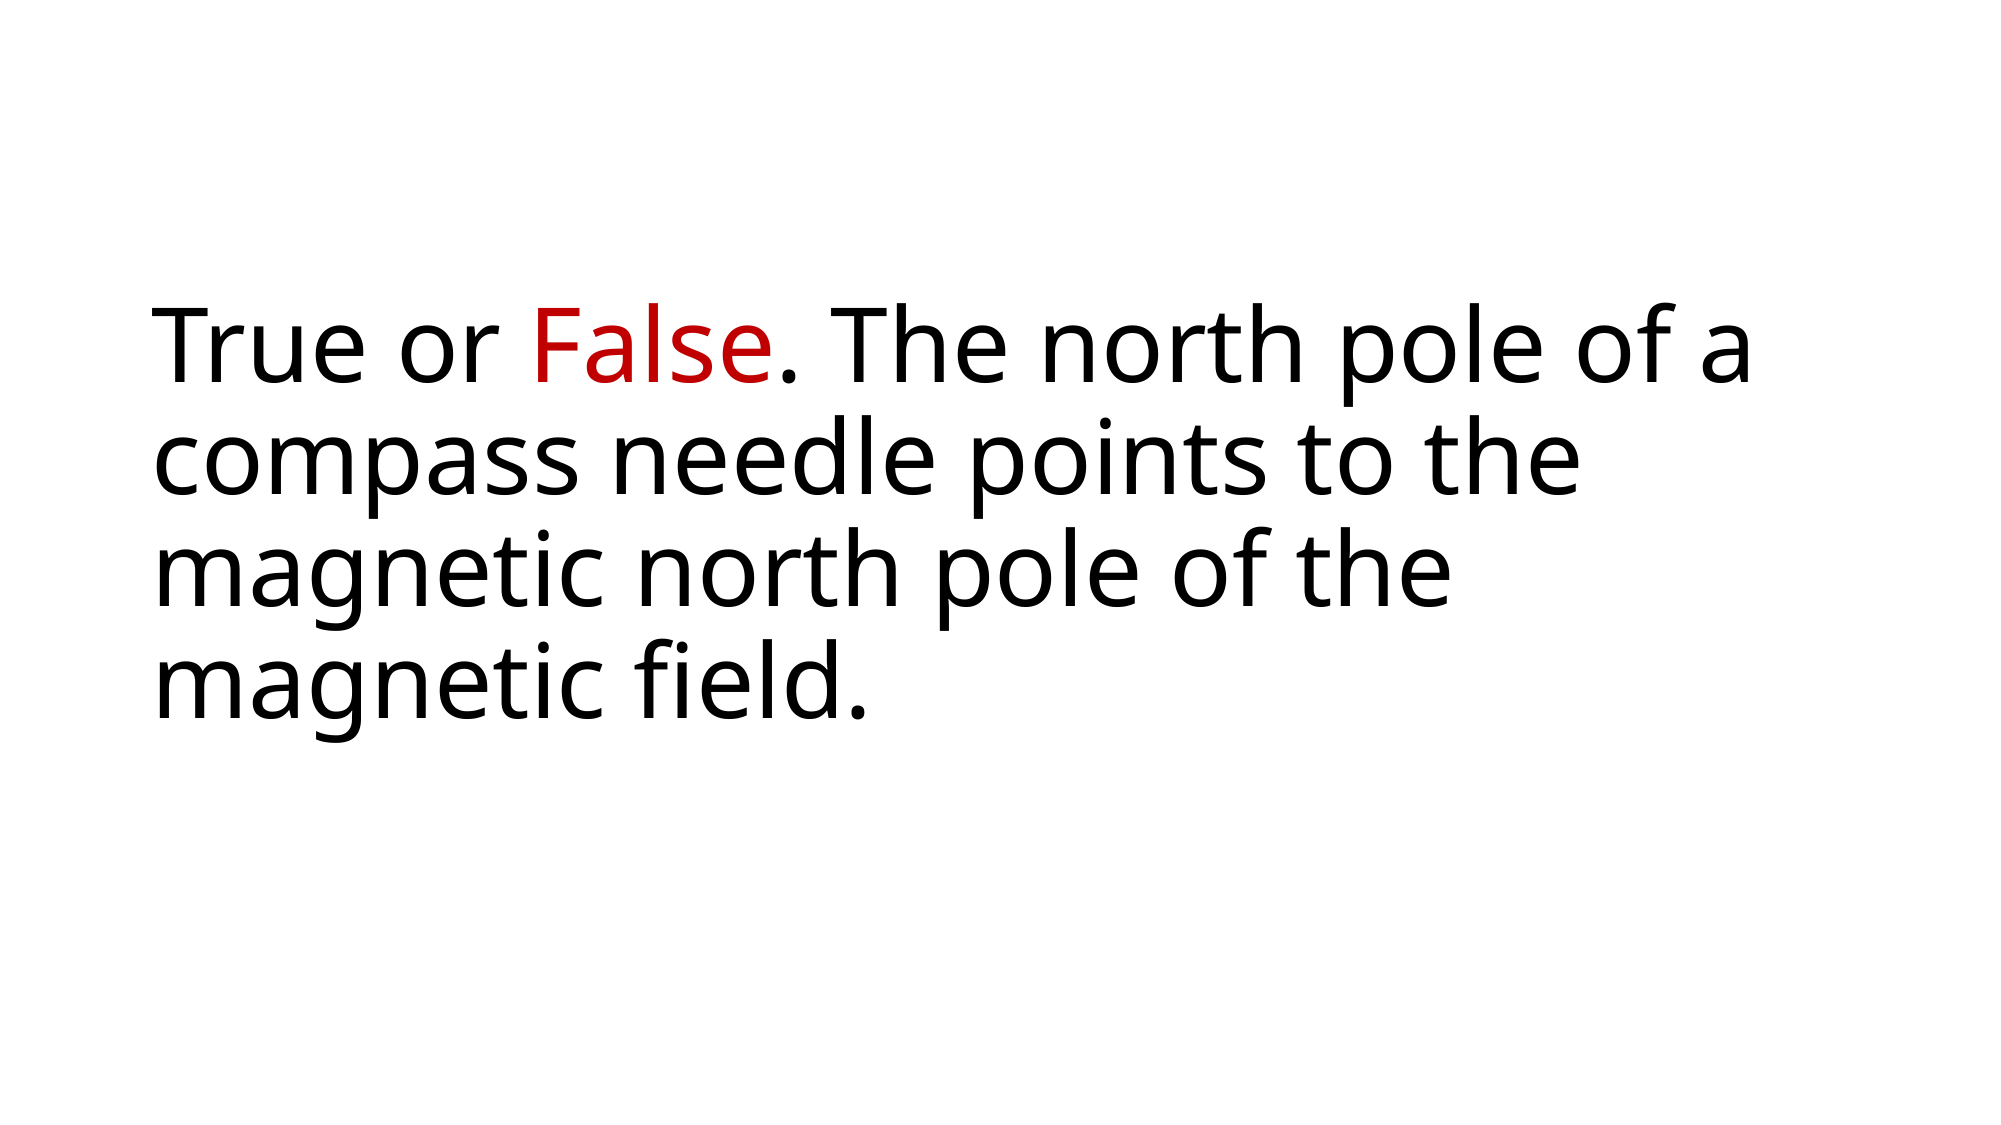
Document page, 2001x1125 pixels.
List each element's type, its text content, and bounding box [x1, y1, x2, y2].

title True or False. The north pole of a compass needle points to the magnetic north pole of the magnetic field. [136, 280, 1862, 749]
